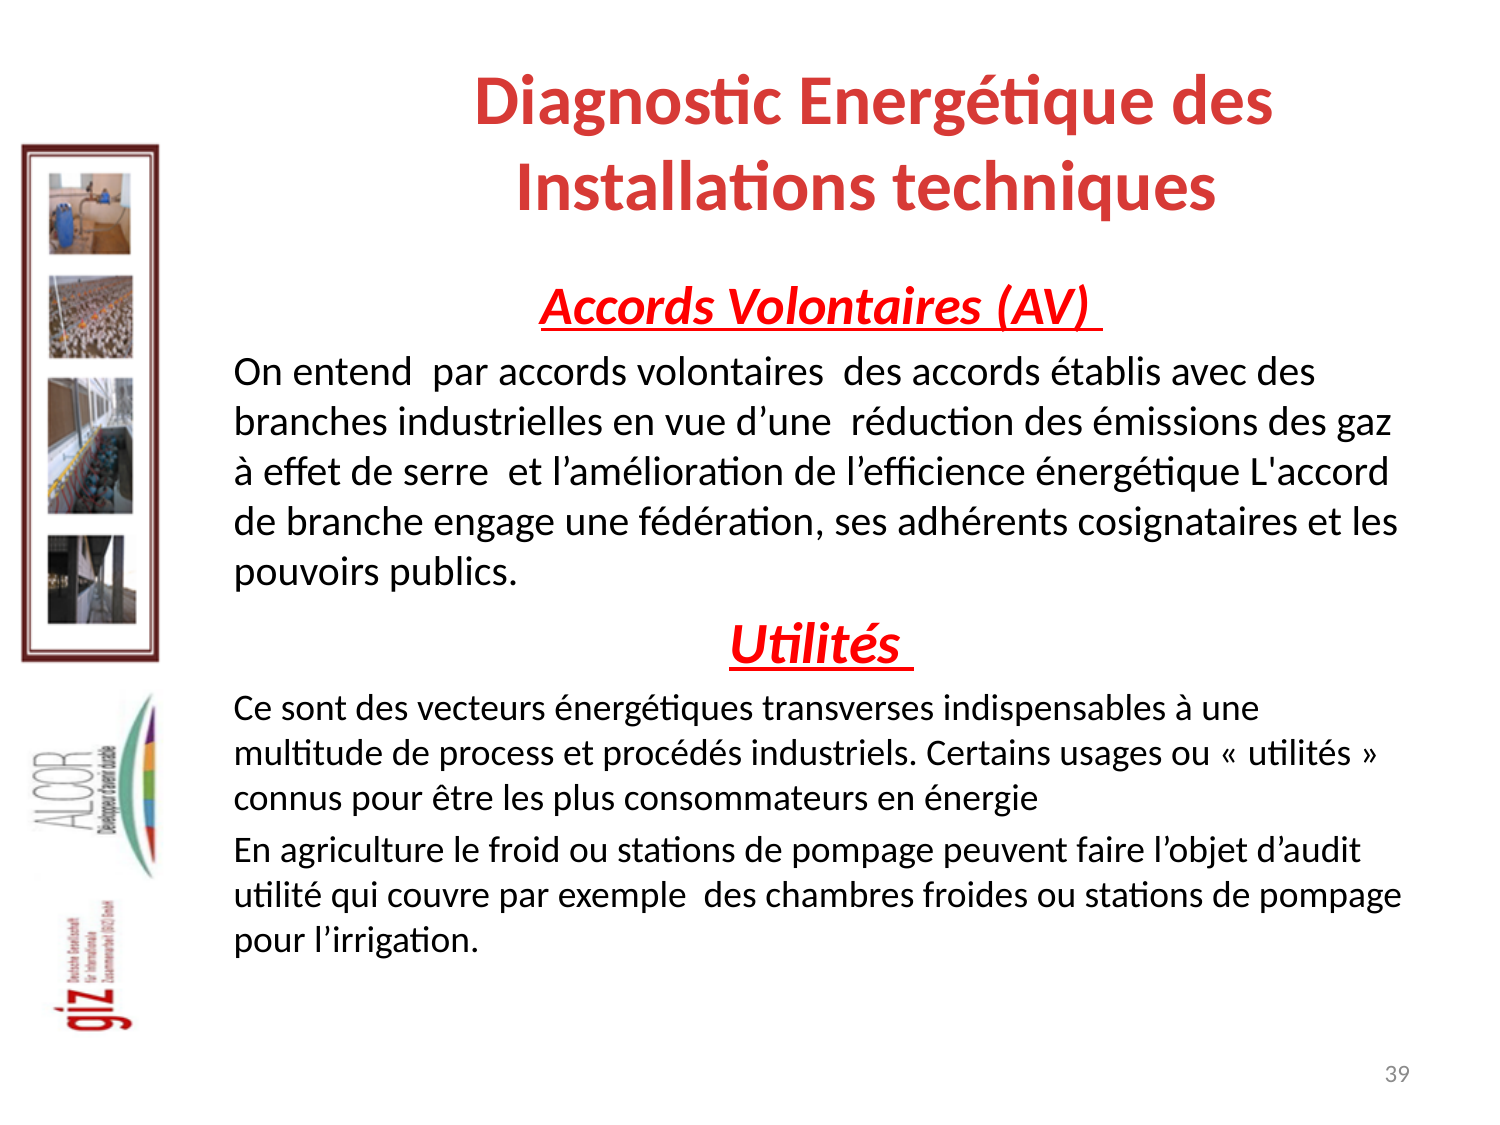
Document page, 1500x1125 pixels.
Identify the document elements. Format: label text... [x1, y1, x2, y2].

picture [17, 136, 172, 1047]
list Accords Volontaires (AV) On entend par accords volontaires des accords établis avec des branches industrielles en vue d’une réduction des émissions des gaz à effet de serre et l’amélioration de l’efficience énergétique L'accord de branche engage une fédération, ses adhérents cosignataires et les pouvoirs publics. Utilités Ce sont des vecteurs énergétiques transverses indispensables à une multitude de process et procédés industriels. Certains usages ou « utilités » connus pour être les plus consommateurs en énergie En agriculture le froid ou stations de pompage peuvent faire l’objet d’audit utilité qui couvre par exemple des chambres froides ou stations de pompage pour l’irrigation. [218, 262, 1425, 1005]
title Diagnostic Energétique des Installations techniques [324, 45, 1425, 233]
slide_number 39 [1074, 1042, 1425, 1103]
